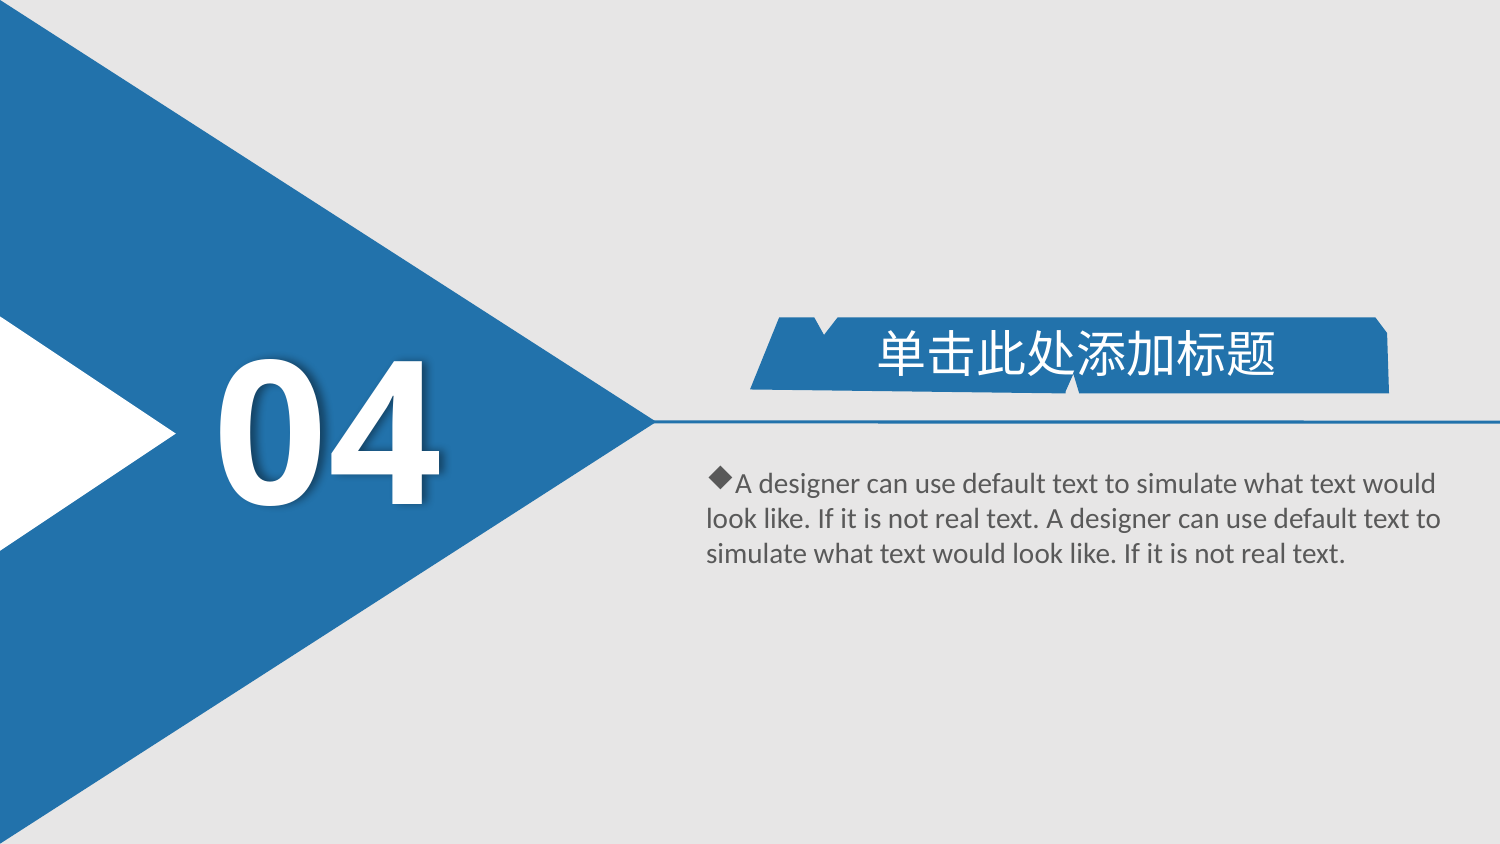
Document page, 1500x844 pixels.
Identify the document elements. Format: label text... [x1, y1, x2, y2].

text_box [0, 315, 178, 553]
text_box [0, 0, 455, 844]
text_box A designer can use default text to simulate what text would look like. If it is not real text. A designer can use default text to simulate what text would look like. If it is not real text. [691, 456, 1489, 612]
text_box [516, 330, 656, 514]
text_box 04 [199, 297, 504, 553]
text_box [749, 315, 1399, 394]
